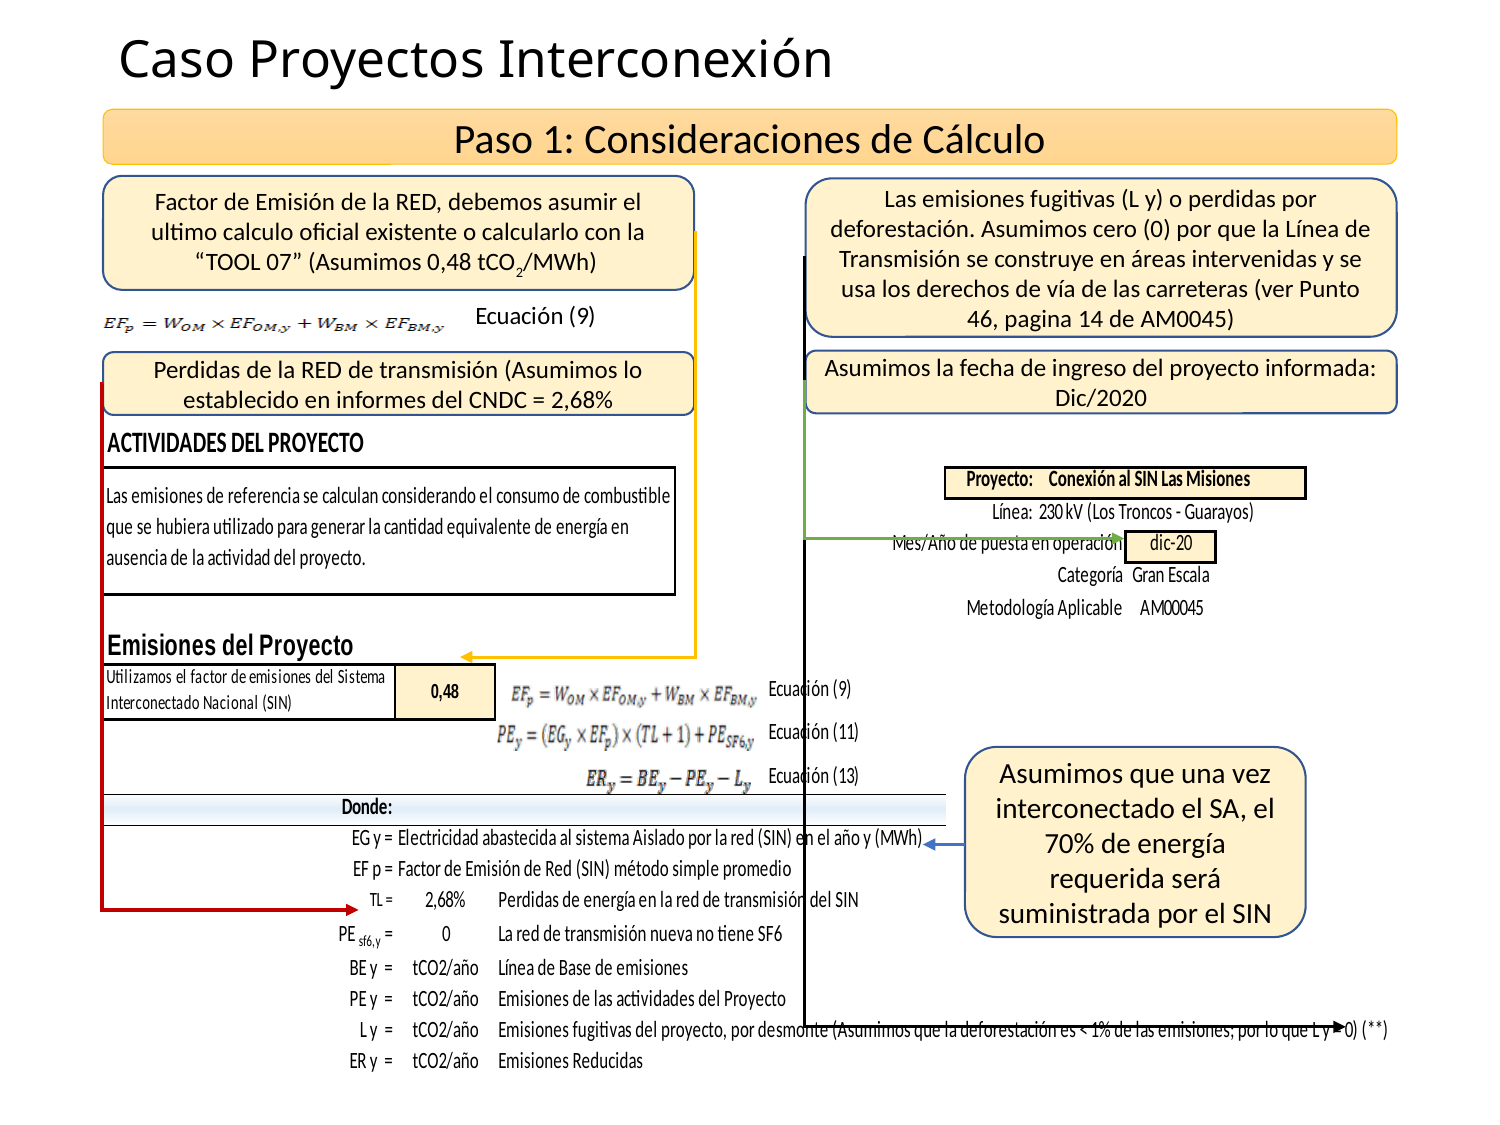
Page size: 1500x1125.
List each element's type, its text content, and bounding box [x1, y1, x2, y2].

text_box Paso 1: Consideraciones de Cálculo [102, 108, 1398, 165]
text_box Asumimos la fecha de ingreso del proyecto informada: Dic/2020 [1346, 349, 1398, 415]
picture [103, 290, 446, 342]
text_box Factor de Emisión de la RED, debemos asumir el ultimo calculo oficial existente o calcularlo con la “TOOL 07” (Asumimos 0,48 tCO2/MWh) [101, 174, 696, 291]
title Caso Proyectos Interconexión [103, 25, 1397, 98]
text_box Las emisiones fugitivas (L y) o perdidas por deforestación. Asumimos cero (0) por que la Línea de Transmisión se construye en áreas intervenidas y se usa los derechos de vía de las carreteras (ver Punto 46, pagina 14 de AM0045) [804, 177, 1398, 338]
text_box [805, 381, 1125, 539]
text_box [103, 383, 359, 911]
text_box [459, 232, 695, 658]
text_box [805, 257, 1346, 1027]
text_box Perdidas de la RED de transmisión (Asumimos lo establecido en informes del CNDC = 2,68% [102, 351, 459, 416]
picture [103, 427, 1397, 1082]
